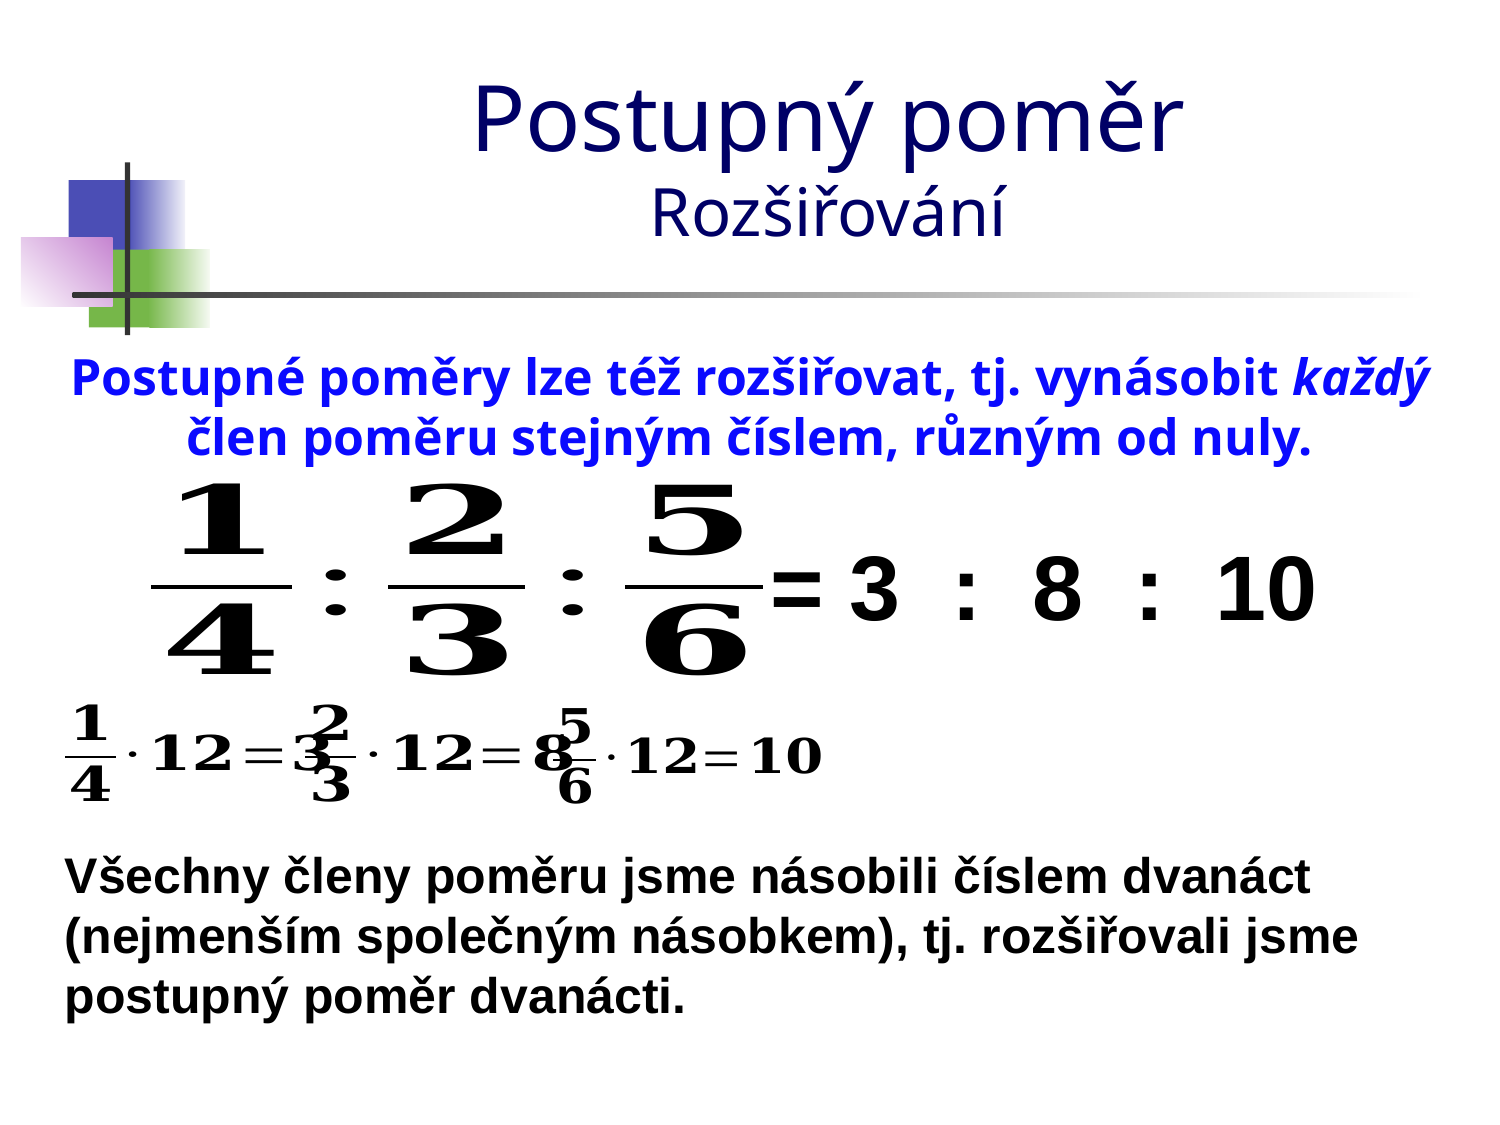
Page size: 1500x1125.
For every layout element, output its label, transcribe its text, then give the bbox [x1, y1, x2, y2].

text_box = 3 : 8 : 10 [755, 521, 1427, 647]
text_box Všechny členy poměru jsme násobili číslem dvanáct (nejmenším společným násobkem), tj. rozšiřovali jsme postupný poměr dvanácti. [50, 836, 1427, 1032]
text_box Postupné poměry lze též rozšiřovat, tj. vynásobit každý člen poměru stejným číslem, různým od nuly. [17, 338, 1483, 473]
title Postupný poměr Rozšiřování [188, 34, 1468, 276]
